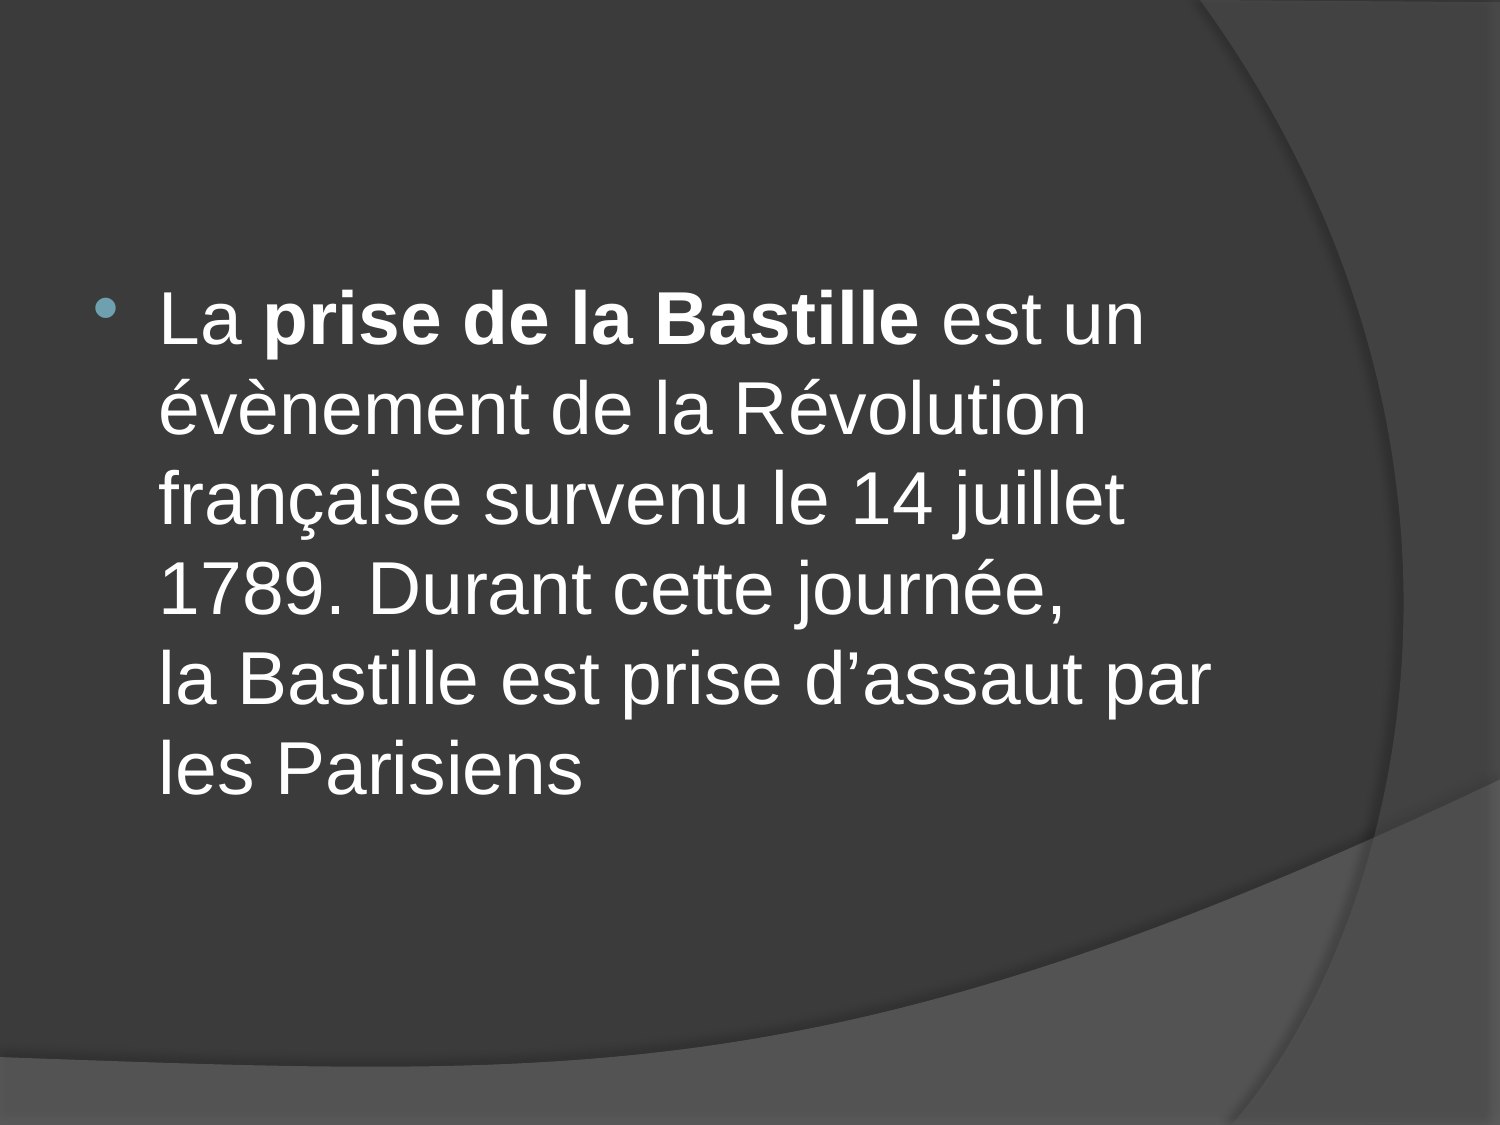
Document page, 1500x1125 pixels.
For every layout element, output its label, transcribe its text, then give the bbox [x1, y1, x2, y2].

list La prise de la Bastille est un évènement de la Révolution française survenu le 14 juillet 1789. Durant cette journée, la Bastille est prise d’assaut par les Parisiens [75, 262, 1300, 1005]
